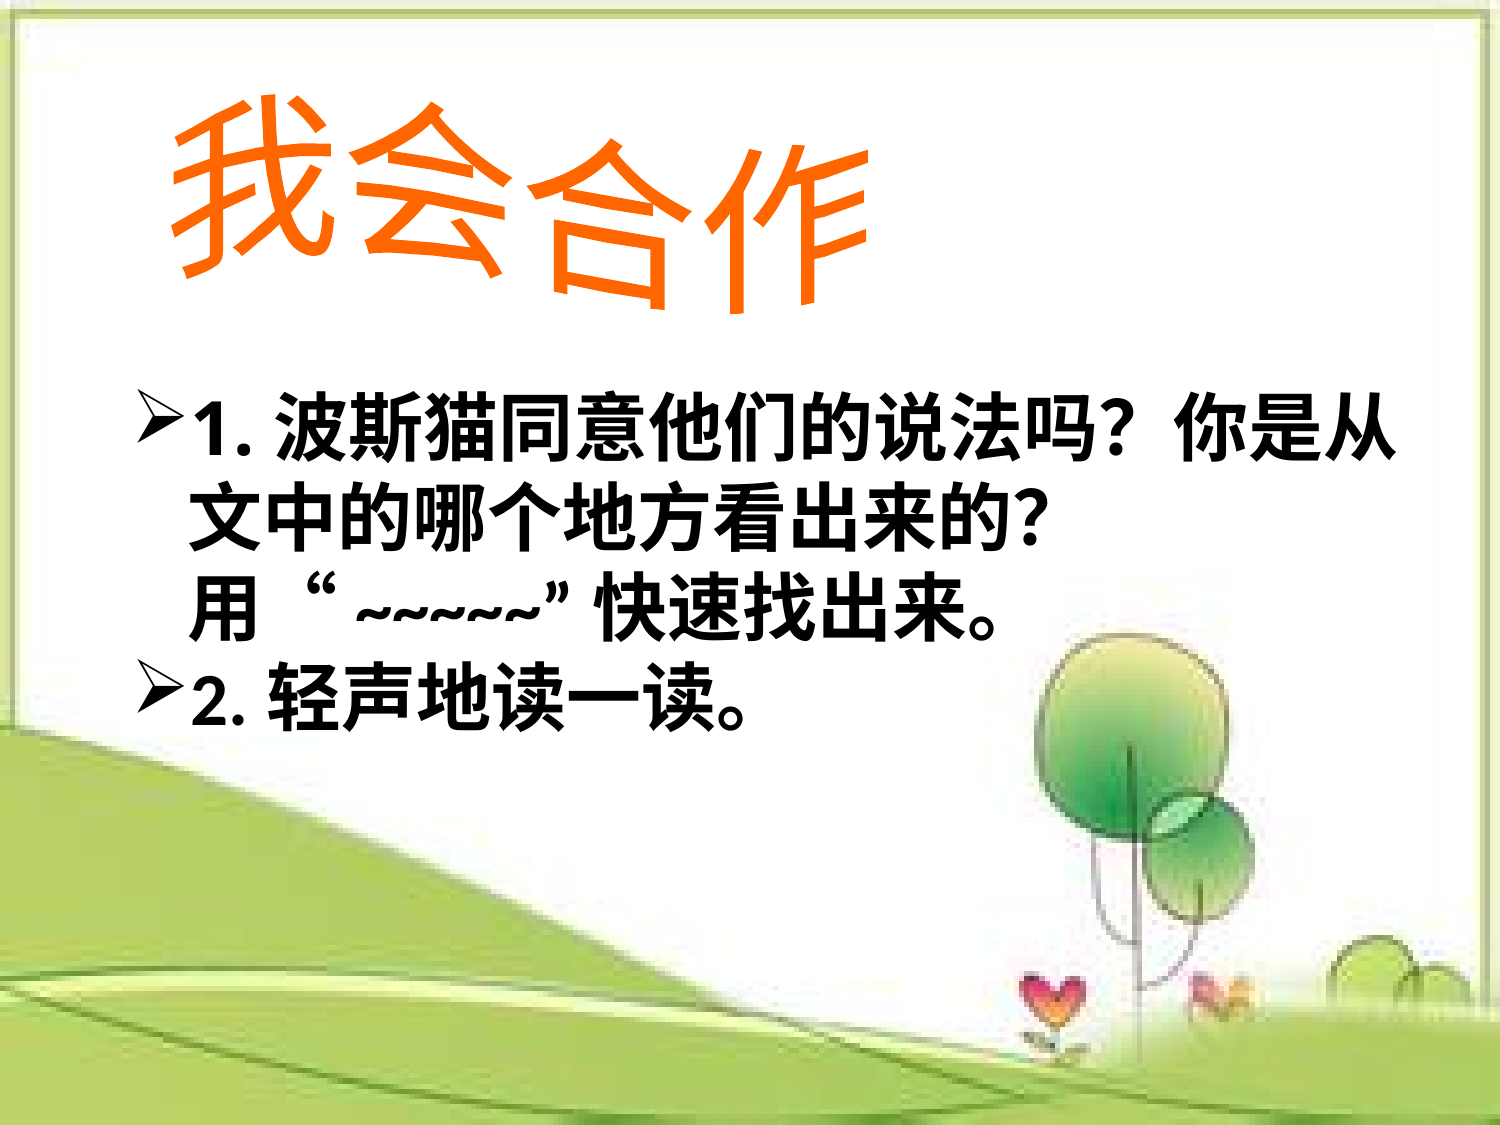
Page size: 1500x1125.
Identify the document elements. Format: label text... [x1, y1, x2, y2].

picture [0, 0, 1500, 1125]
text_box 1.波斯猫同意他们的说法吗？你是从文中的哪个地方看出来的？用“~~~~~”快速找出来。 2.轻声地读一读。 [41, 373, 1459, 749]
